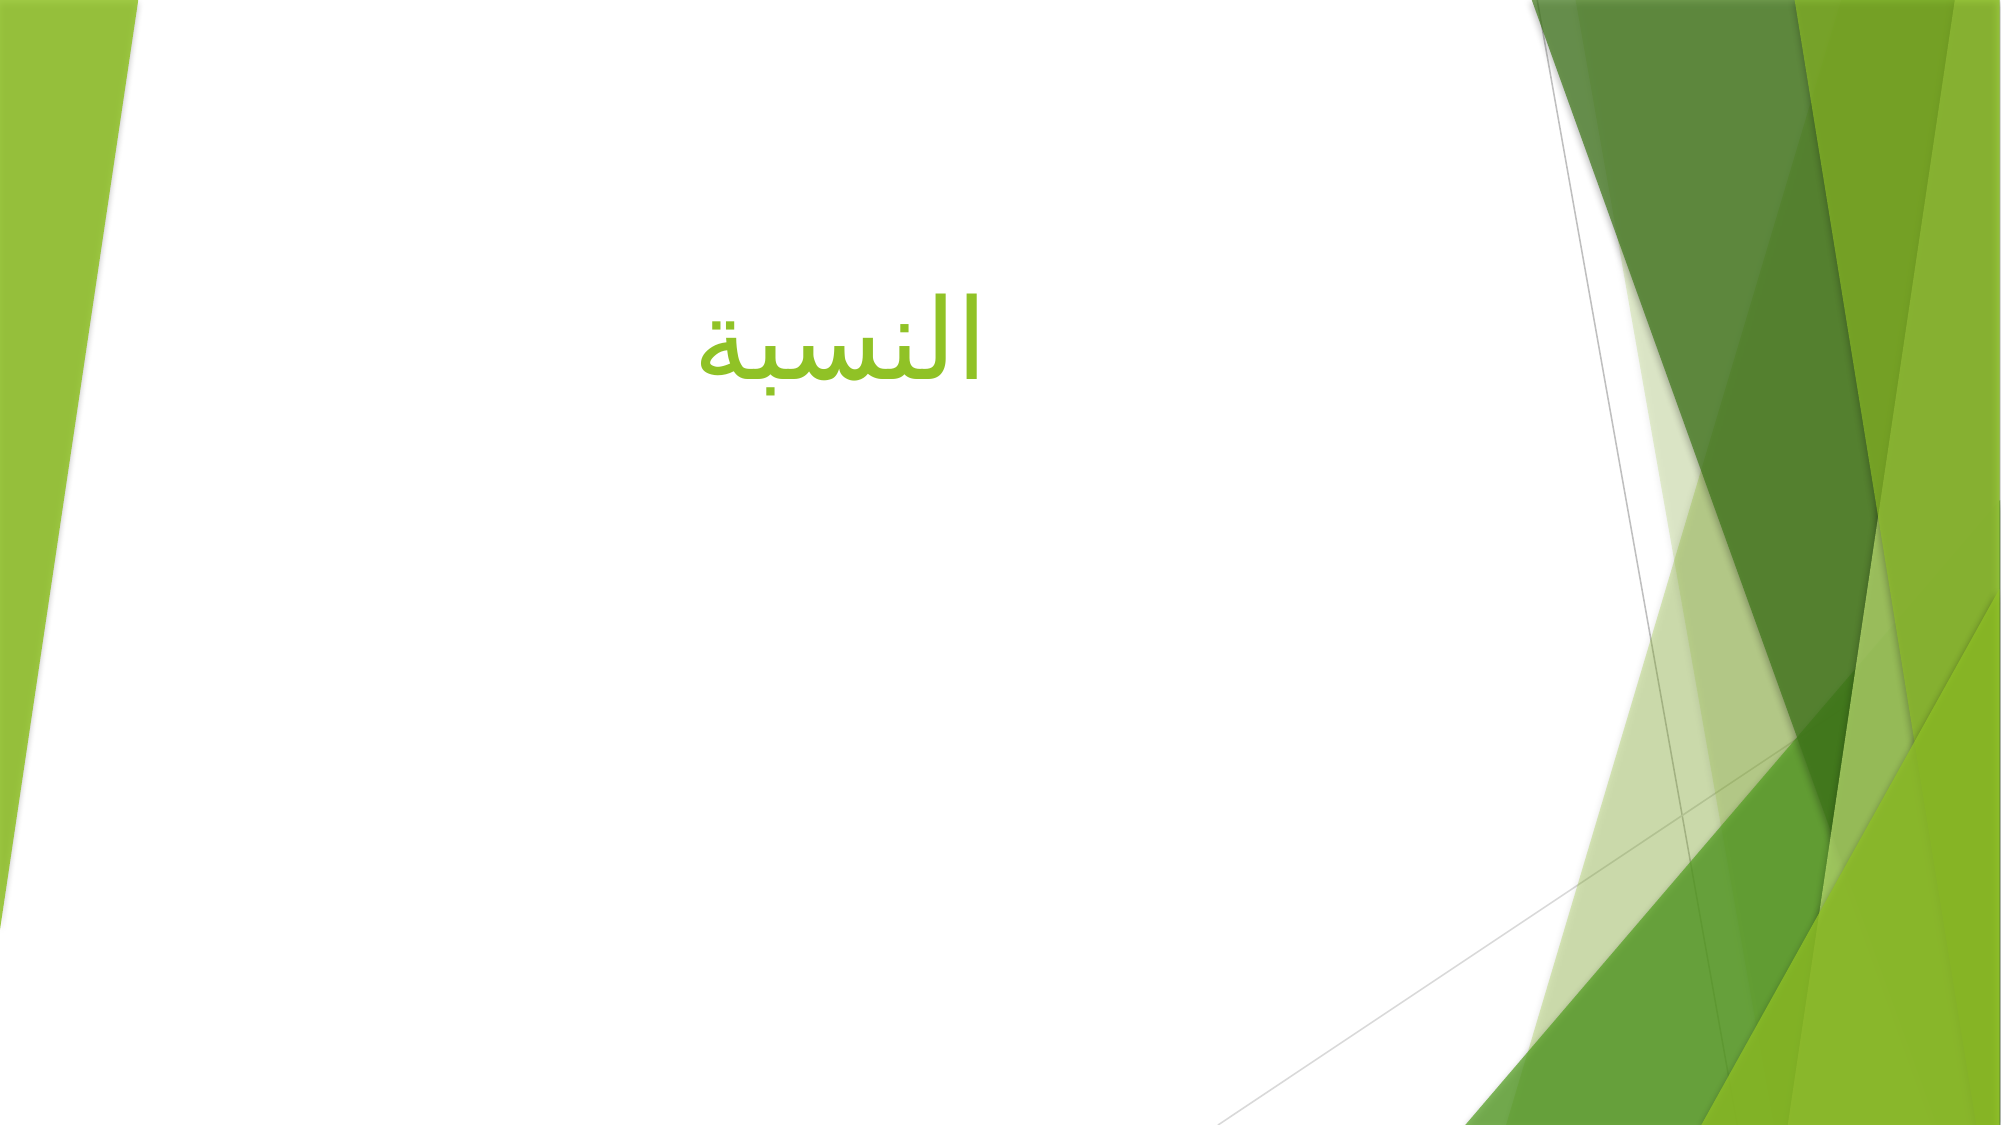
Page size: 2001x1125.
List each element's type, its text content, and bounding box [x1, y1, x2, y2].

title النسبة [204, 139, 1479, 410]
